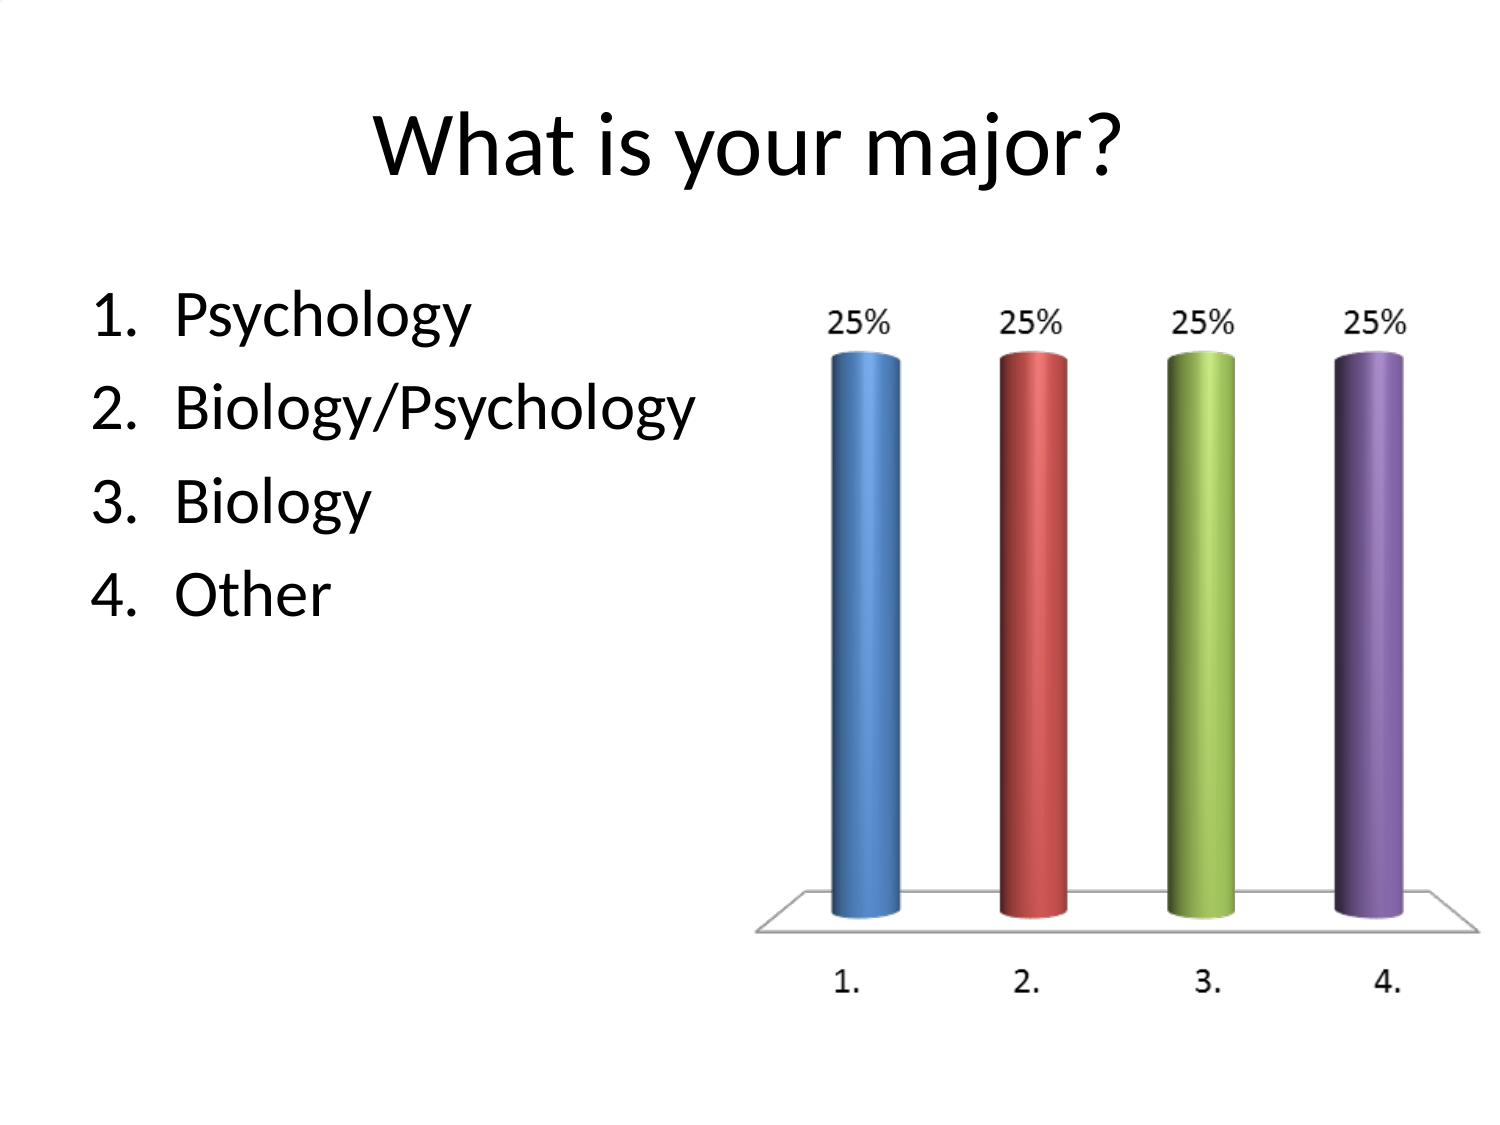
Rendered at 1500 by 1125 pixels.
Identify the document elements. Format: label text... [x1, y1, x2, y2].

title What is your major? [75, 45, 1425, 233]
text_box [737, 269, 1492, 1117]
list Psychology Biology/Psychology Biology Other [75, 262, 750, 1005]
